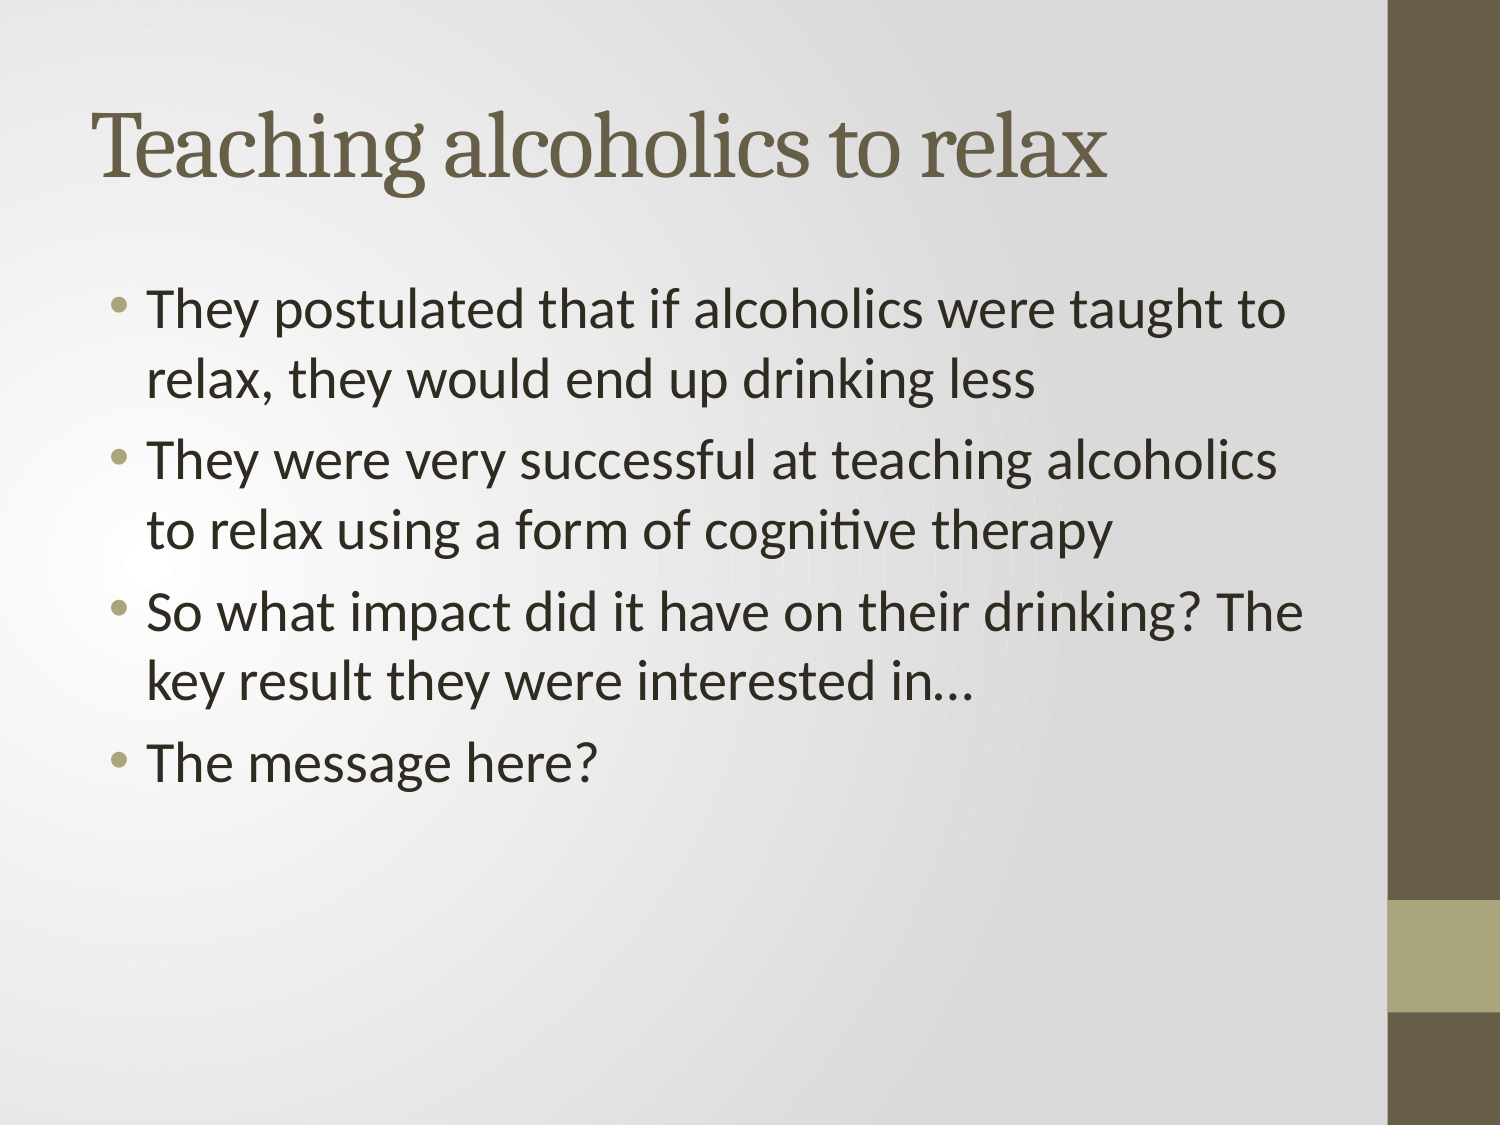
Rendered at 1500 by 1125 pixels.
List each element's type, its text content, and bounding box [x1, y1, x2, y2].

list They postulated that if alcoholics were taught to relax, they would end up drinking less They were very successful at teaching alcoholics to relax using a form of cognitive therapy So what impact did it have on their drinking? The key result they were interested in… The message here? [75, 262, 1325, 1050]
title Teaching alcoholics to relax [75, 45, 1325, 233]
